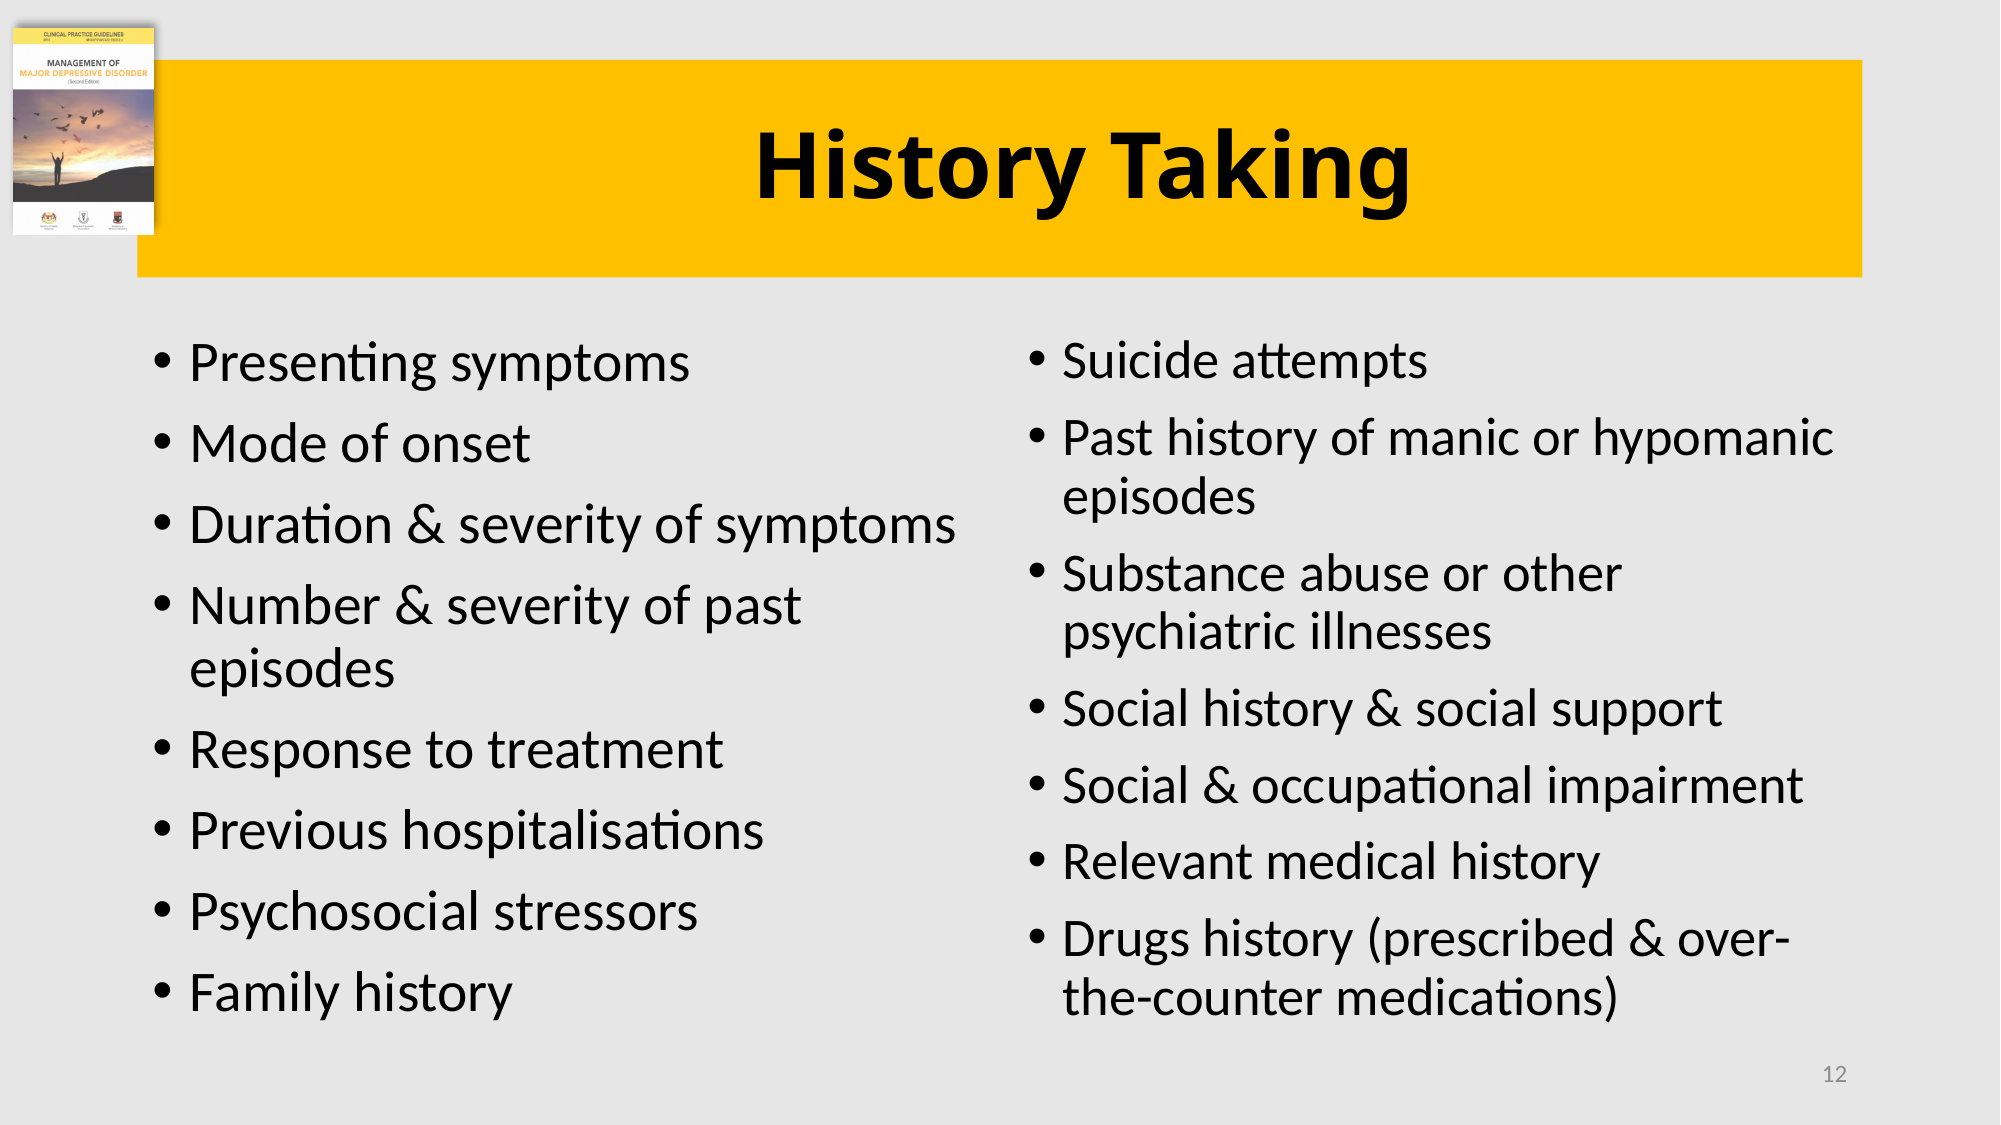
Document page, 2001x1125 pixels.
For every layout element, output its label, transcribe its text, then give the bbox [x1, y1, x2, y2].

list Presenting symptoms Mode of onset Duration & severity of symptoms Number & severity of past episodes Response to treatment Previous hospitalisations Psychosocial stressors Family history [137, 324, 988, 1039]
list Suicide attempts Past history of manic or hypomanic episodes Substance abuse or other psychiatric illnesses Social history & social support Social & occupational impairment Relevant medical history Drugs history (prescribed & over-the-counter medications) [1012, 324, 1863, 1039]
title History Taking [137, 59, 1863, 278]
picture [13, 28, 154, 235]
slide_number 12 [1412, 1042, 1863, 1103]
